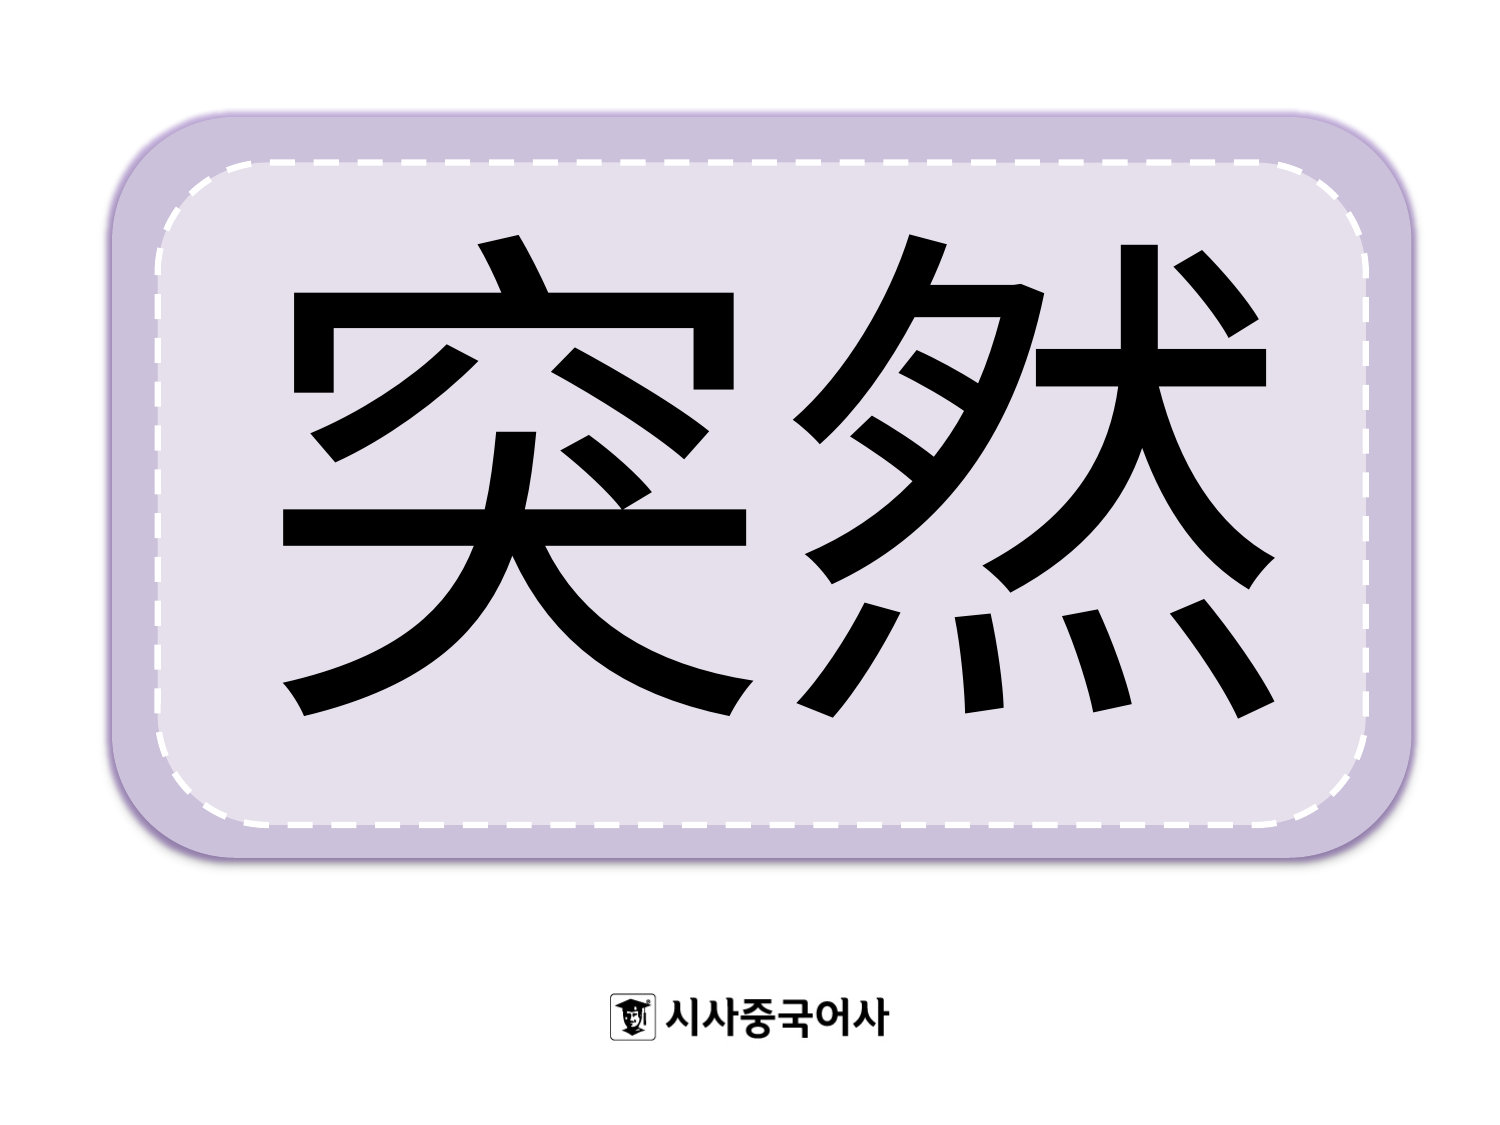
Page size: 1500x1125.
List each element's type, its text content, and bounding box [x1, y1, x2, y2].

text_box 突然 [171, 137, 1380, 800]
picture [602, 987, 898, 1047]
